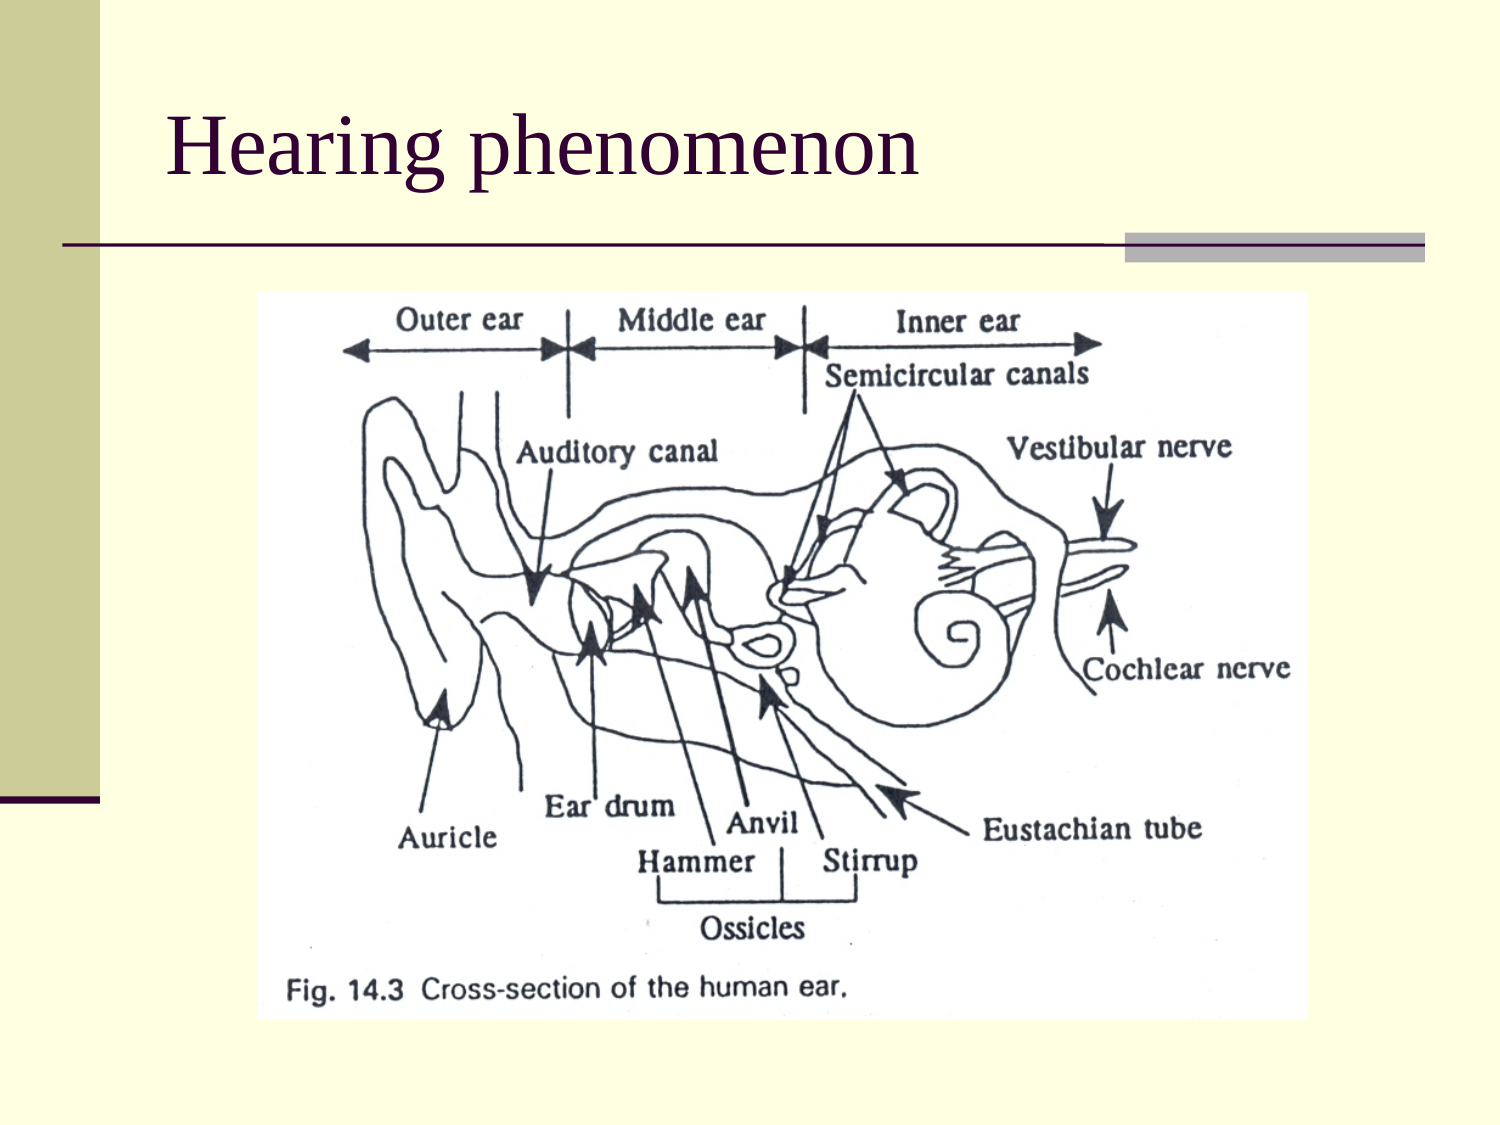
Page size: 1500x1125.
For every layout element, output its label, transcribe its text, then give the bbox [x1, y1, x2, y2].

title Hearing phenomenon [149, 45, 1426, 234]
picture [257, 292, 1308, 1020]
